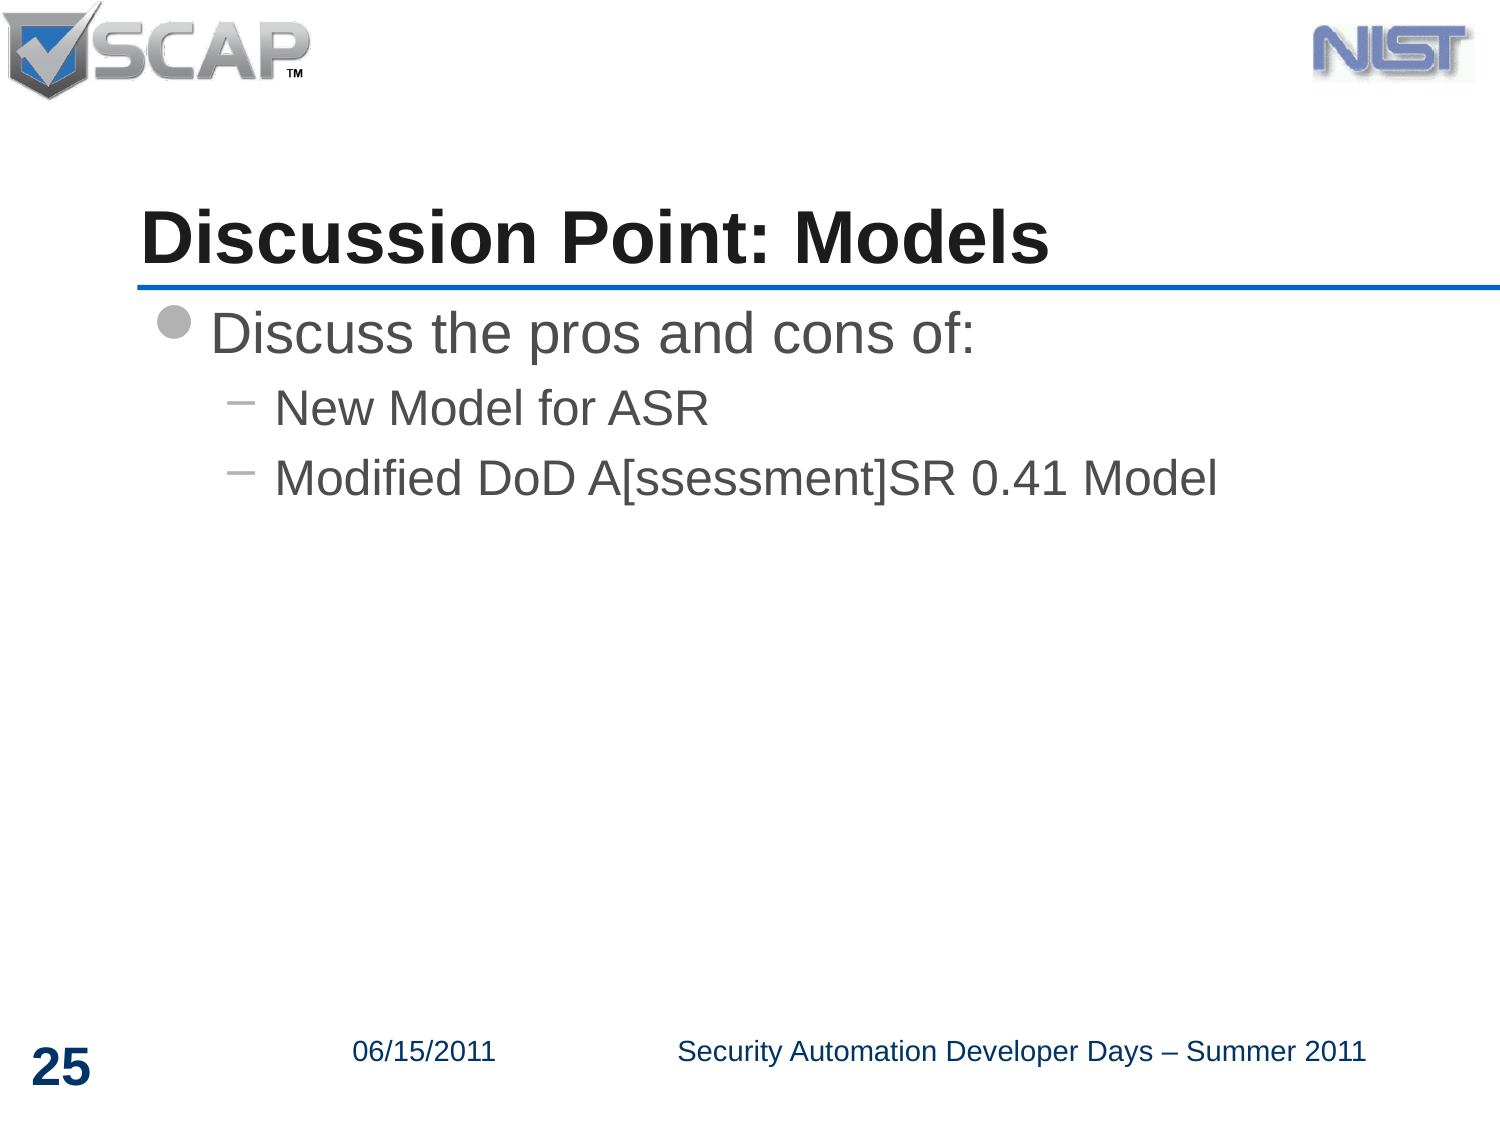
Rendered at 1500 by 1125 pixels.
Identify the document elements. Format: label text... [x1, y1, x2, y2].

footer Security Automation Developer Days – Summer 2011 [662, 1025, 1426, 1103]
picture [0, 0, 313, 103]
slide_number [337, 1026, 662, 1103]
slide_number 25 [13, 1023, 111, 1105]
picture [1312, 24, 1475, 83]
title Discussion Point: Models [124, 99, 1426, 288]
list Discuss the pros and cons of: New Model for ASR Modified DoD A[ssessment]SR 0.41 Model [137, 287, 1400, 1026]
